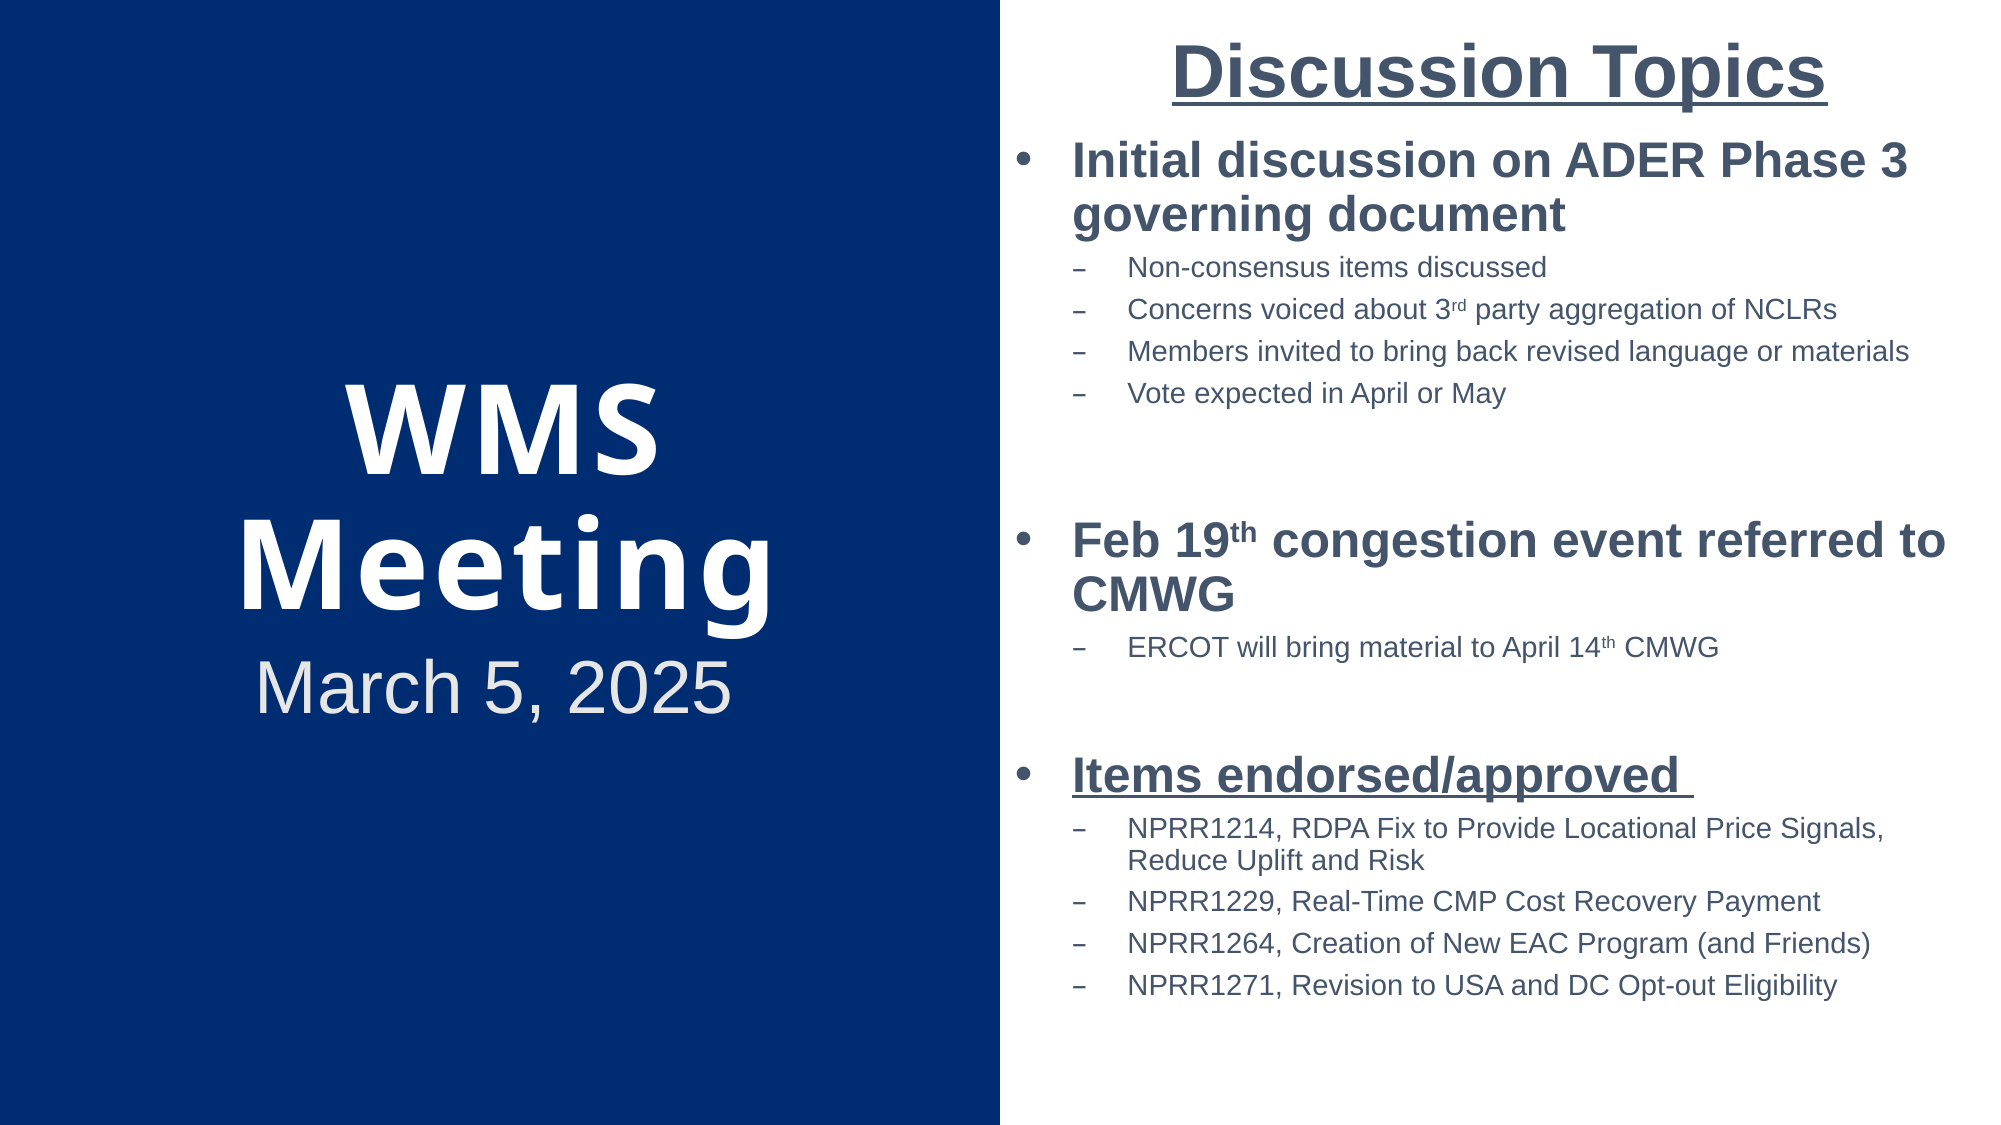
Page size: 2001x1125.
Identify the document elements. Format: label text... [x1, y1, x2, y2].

subtitle March 5, 2025 [38, 641, 951, 739]
list Discussion Topics Initial discussion on ADER Phase 3 governing document Non-consensus items discussed Concerns voiced about 3rd party aggregation of NCLRs Members invited to bring back revised language or materials Vote expected in April or May Feb 19th congestion event referred to CMWG ERCOT will bring material to April 14th CMWG Items endorsed/approved NPRR1214, RDPA Fix to Provide Locational Price Signals, Reduce Uplift and Risk NPRR1229, Real-Time CMP Cost Recovery Payment NPRR1264, Creation of New EAC Program (and Friends) NPRR1271, Revision to USA and DC Opt-out Eligibility [999, 25, 2000, 1125]
title WMS Meeting [49, 356, 962, 645]
